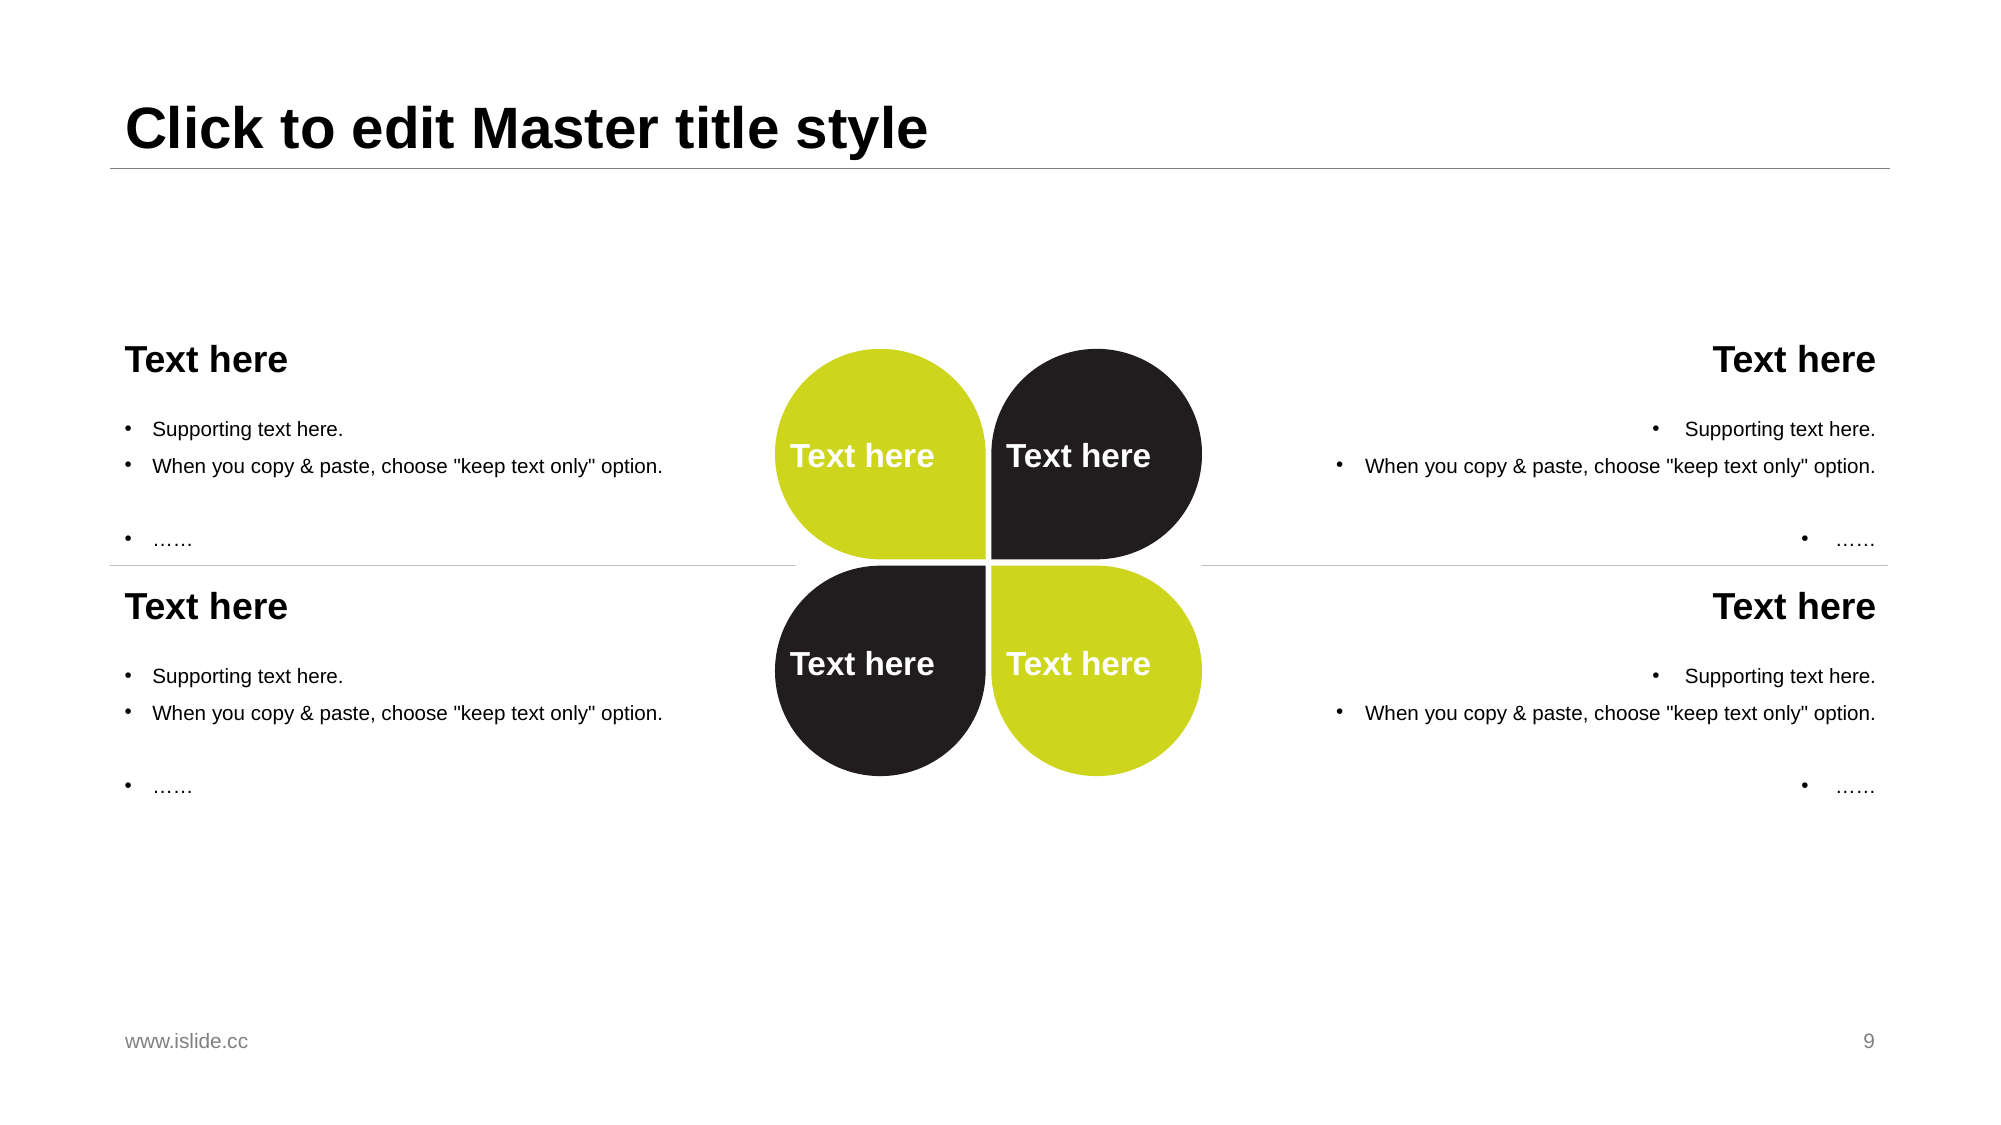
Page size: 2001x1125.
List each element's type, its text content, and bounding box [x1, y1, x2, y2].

footer www.islide.cc [109, 1023, 790, 1058]
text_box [109, 318, 1891, 806]
title Click to edit Master title style [109, 0, 1890, 169]
slide_number 9 [1412, 1023, 1890, 1058]
